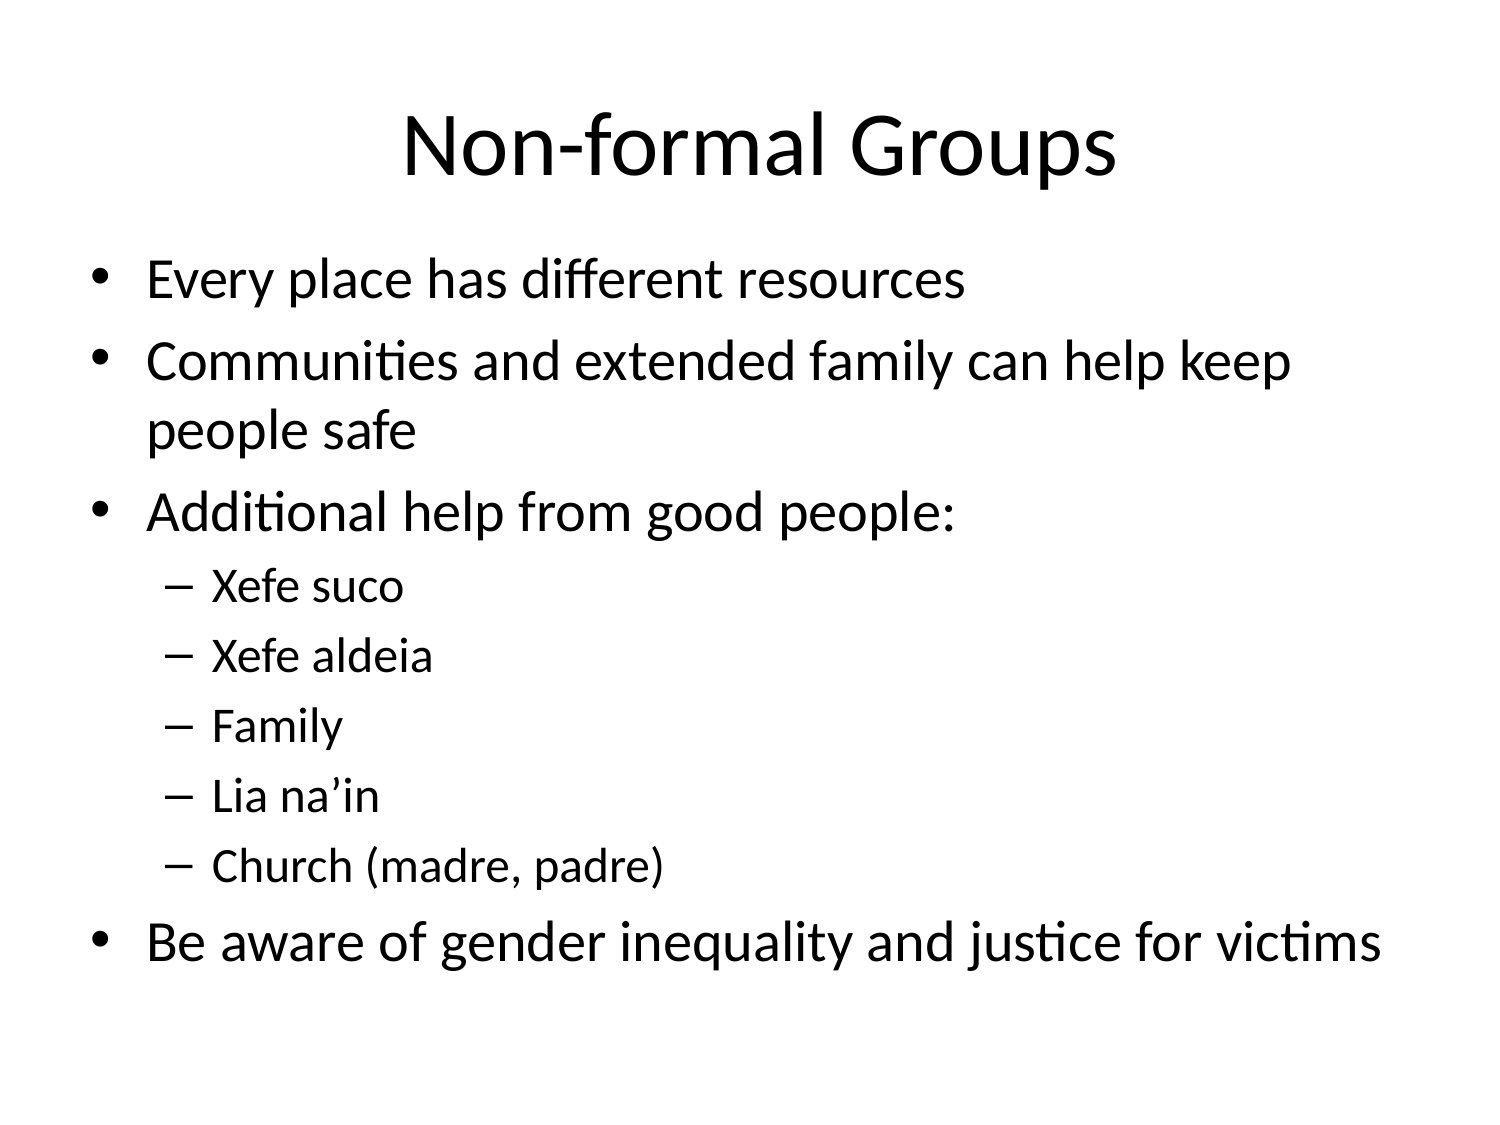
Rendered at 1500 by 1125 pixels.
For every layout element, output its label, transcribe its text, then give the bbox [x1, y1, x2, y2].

list Every place has different resources Communities and extended family can help keep people safe Additional help from good people: Xefe suco Xefe aldeia Family Lia na’in Church (madre, padre) Be aware of gender inequality and justice for victims [75, 232, 1425, 1005]
title Non-formal Groups [75, 45, 1425, 232]
